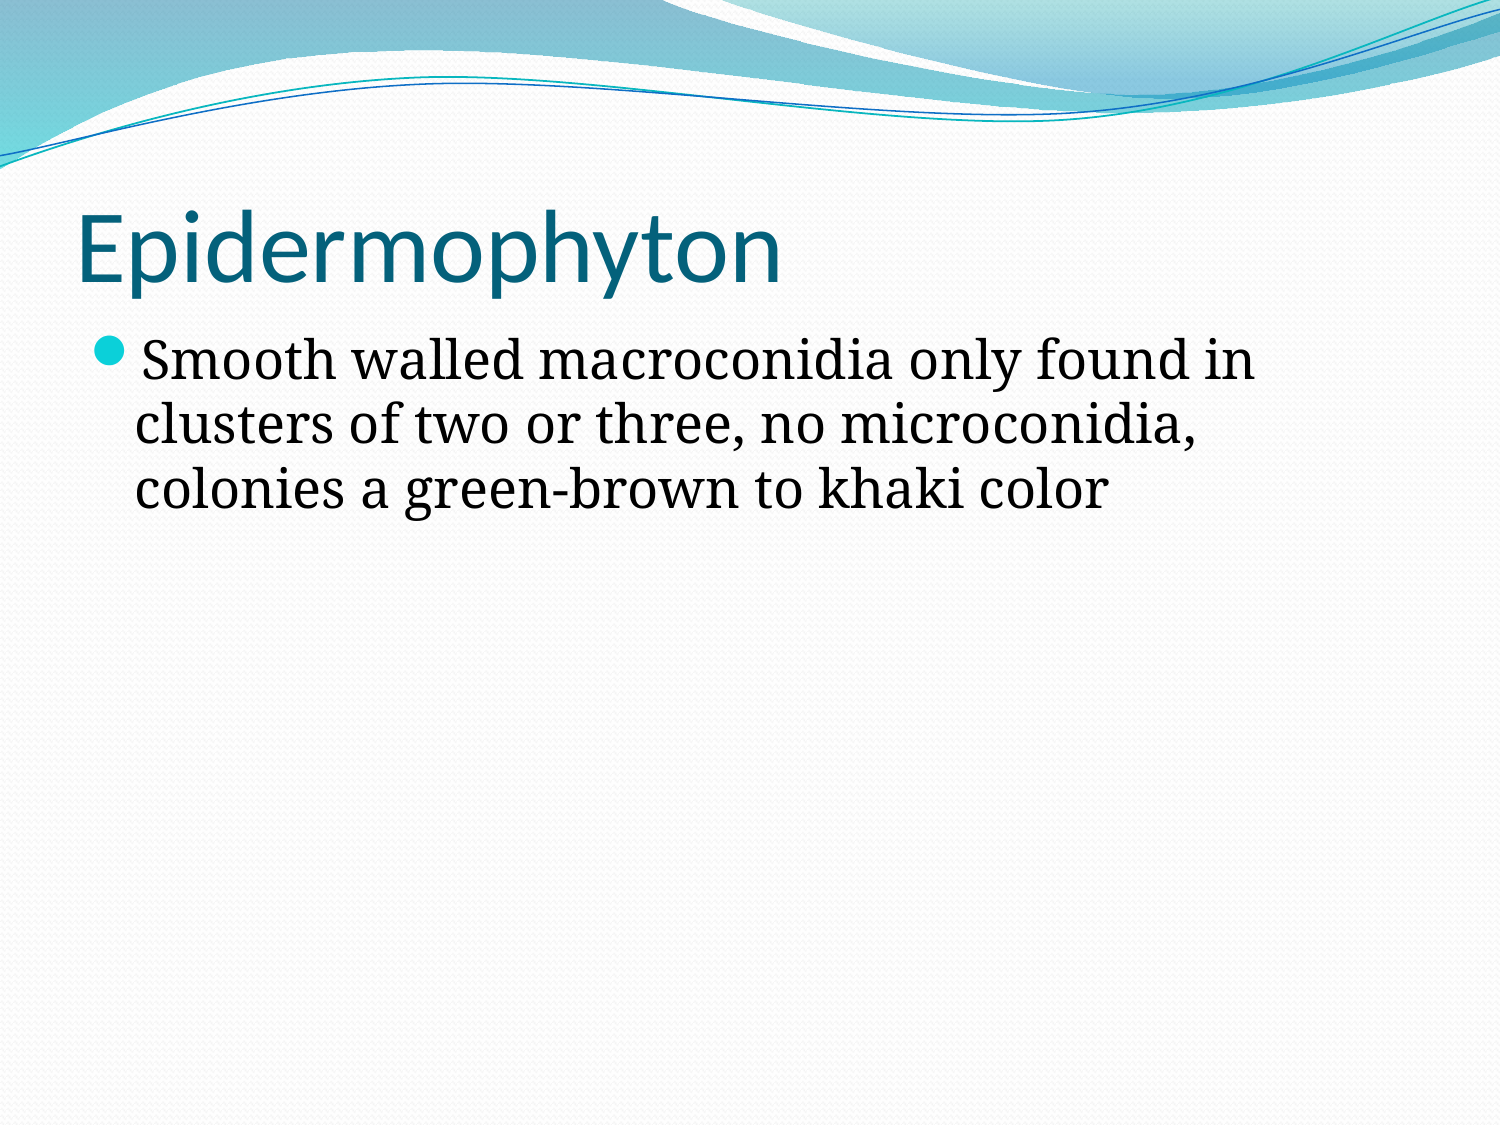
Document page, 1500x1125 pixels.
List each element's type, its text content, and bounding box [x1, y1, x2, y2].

list Smooth walled macroconidia only found in clusters of two or three, no microconidia, colonies a green-brown to khaki color [74, 317, 1426, 1038]
title Epidermophyton [74, 115, 1426, 304]
